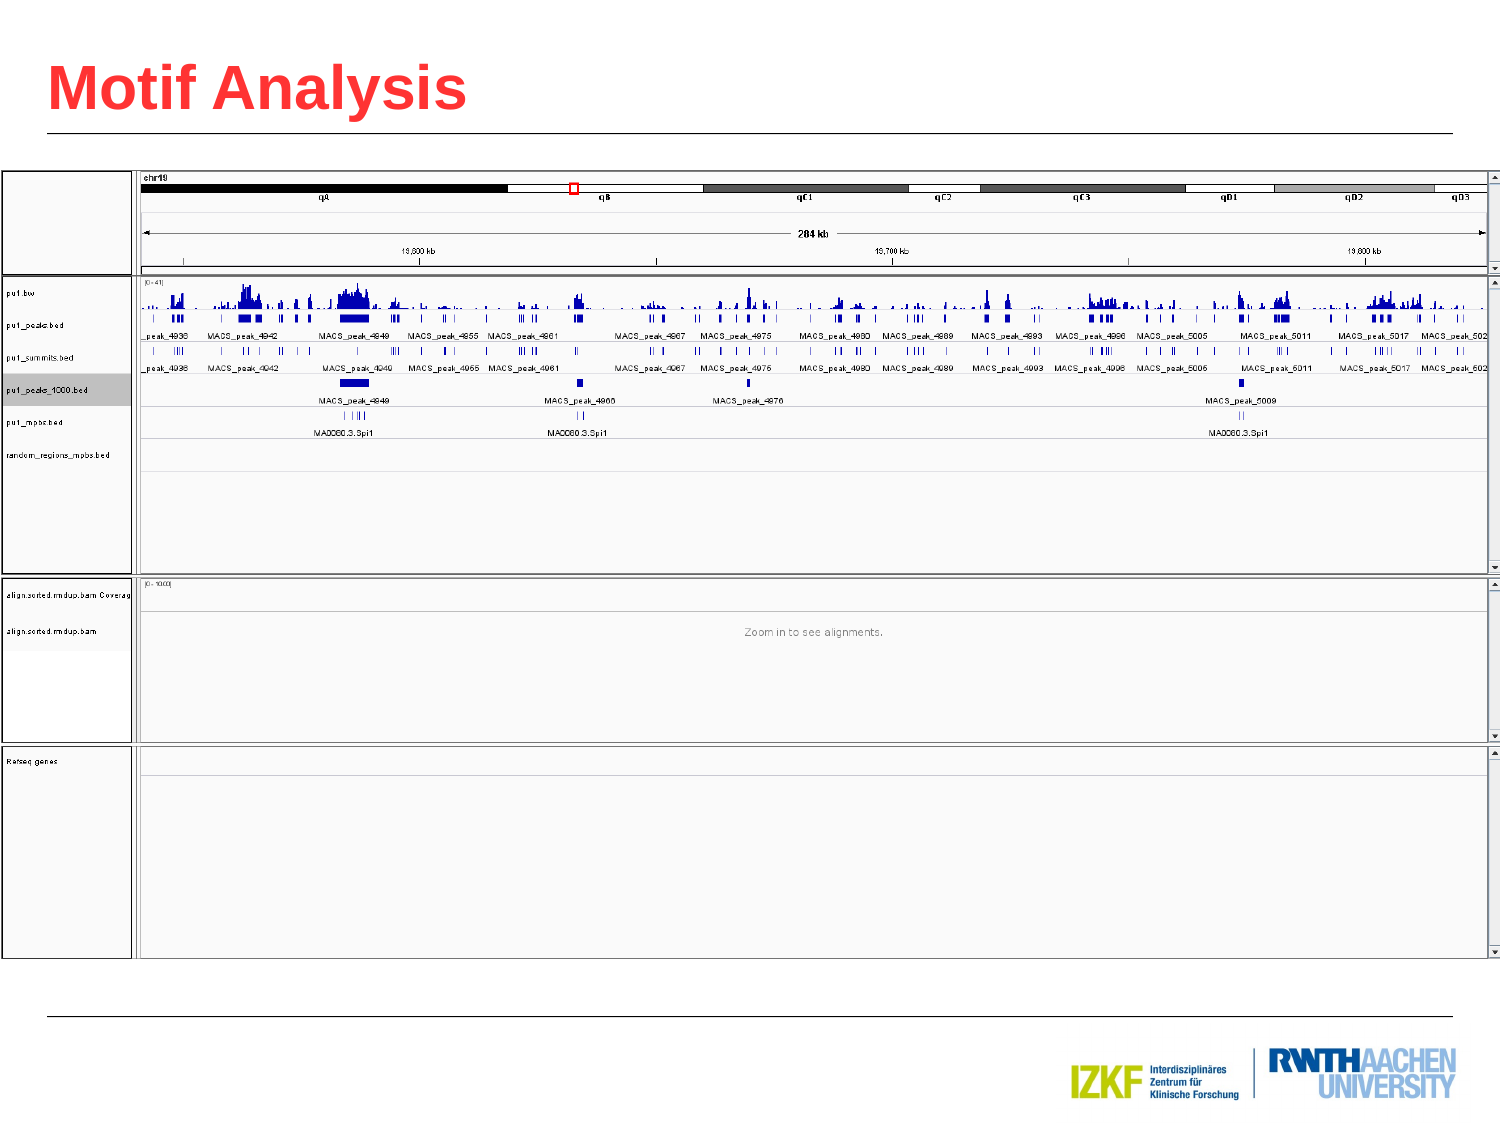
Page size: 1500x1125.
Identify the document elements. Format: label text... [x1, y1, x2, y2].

picture [1056, 1023, 1471, 1123]
text_box Motif Analysis [47, 0, 1453, 122]
picture [1, 169, 1500, 959]
